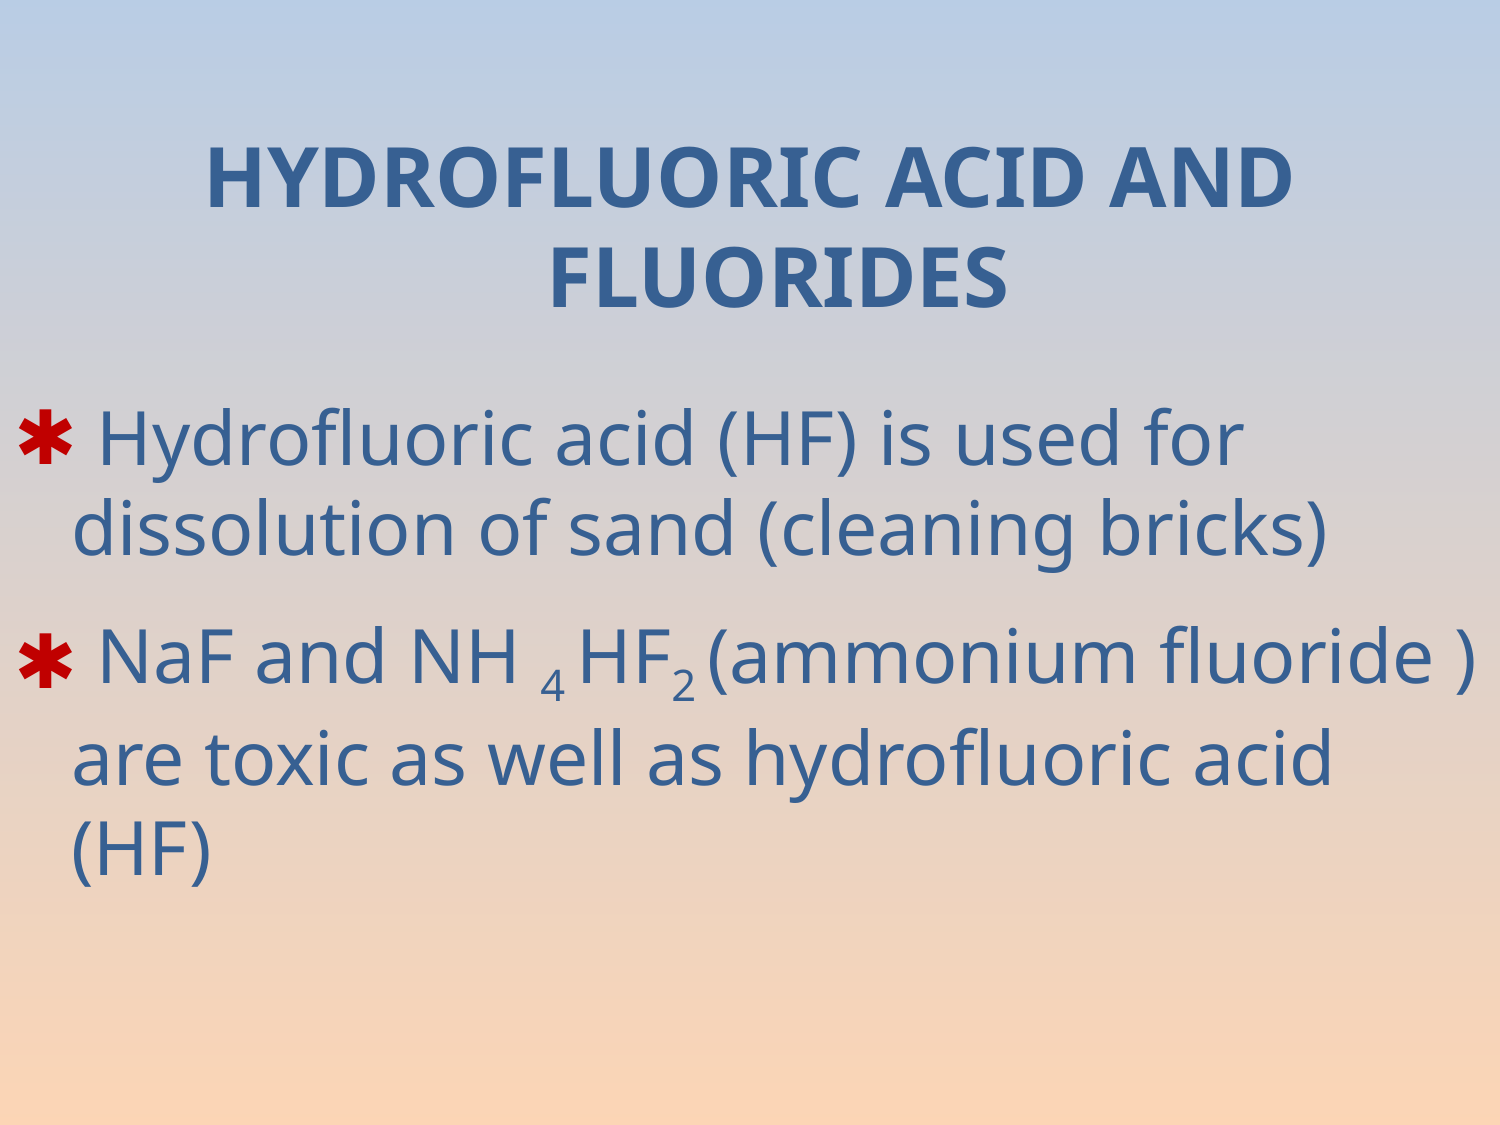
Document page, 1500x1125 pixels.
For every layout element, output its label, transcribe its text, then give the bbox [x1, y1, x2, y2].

text_box HYDROFLUORIC ACID AND FLUORIDES Hydrofluoric acid (HF) is used for dissolution of sand (cleaning bricks) NaF and NH 4 HF2 (ammonium fluoride ) are toxic as well as hydrofluoric acid (HF) [0, 0, 1500, 1125]
